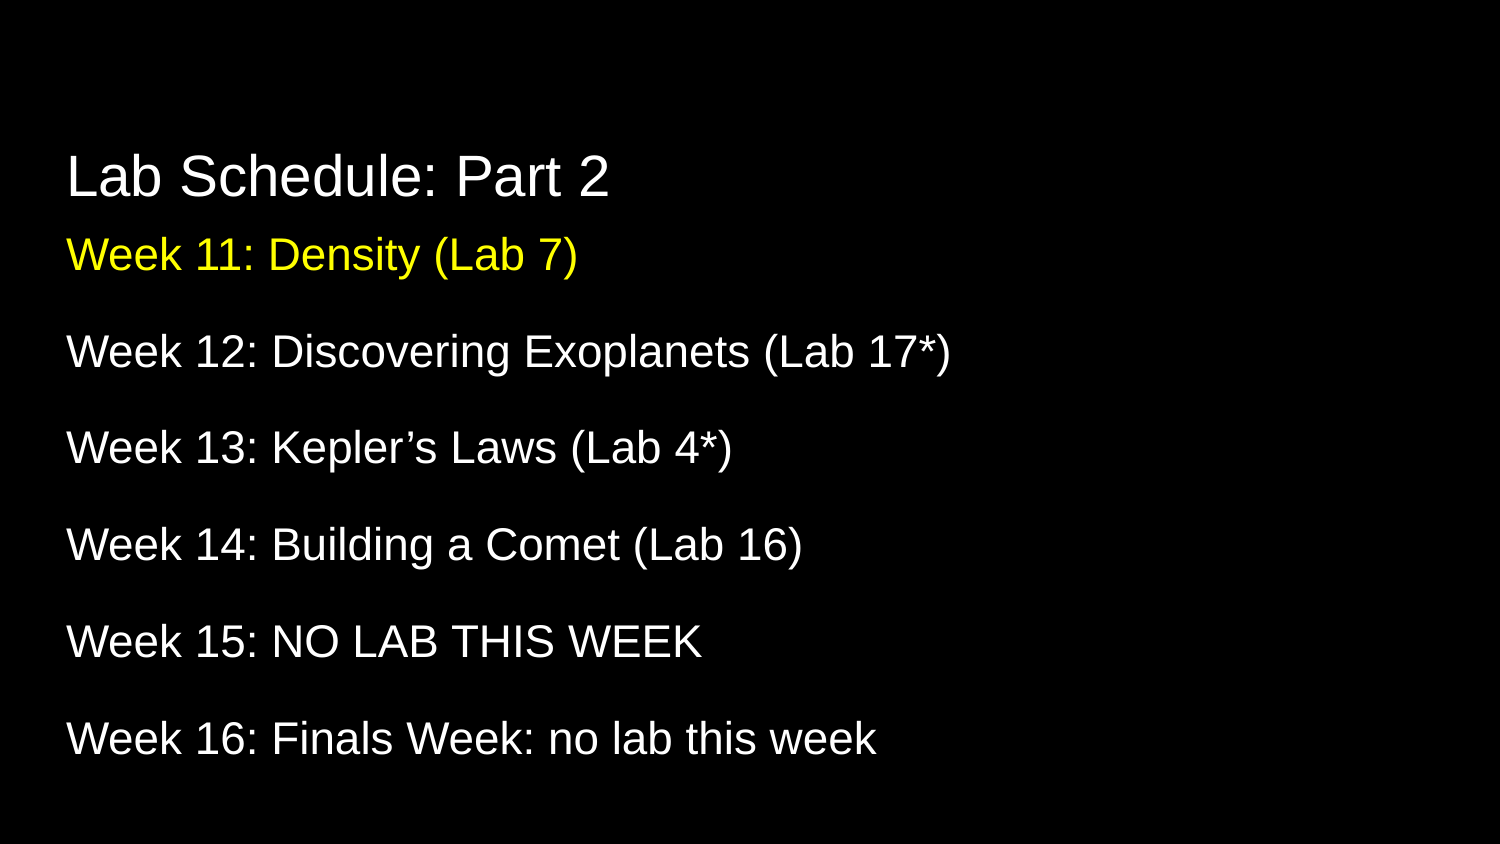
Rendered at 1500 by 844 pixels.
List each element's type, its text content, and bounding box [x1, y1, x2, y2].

list Week 11: Density (Lab 7) Week 12: Discovering Exoplanets (Lab 17*) Week 13: Kepler’s Laws (Lab 4*) Week 14: Building a Comet (Lab 16) Week 15: NO LAB THIS WEEK Week 16: Finals Week: no lab this week [51, 189, 1449, 750]
title Lab Schedule: Part 2 [51, 72, 1449, 167]
